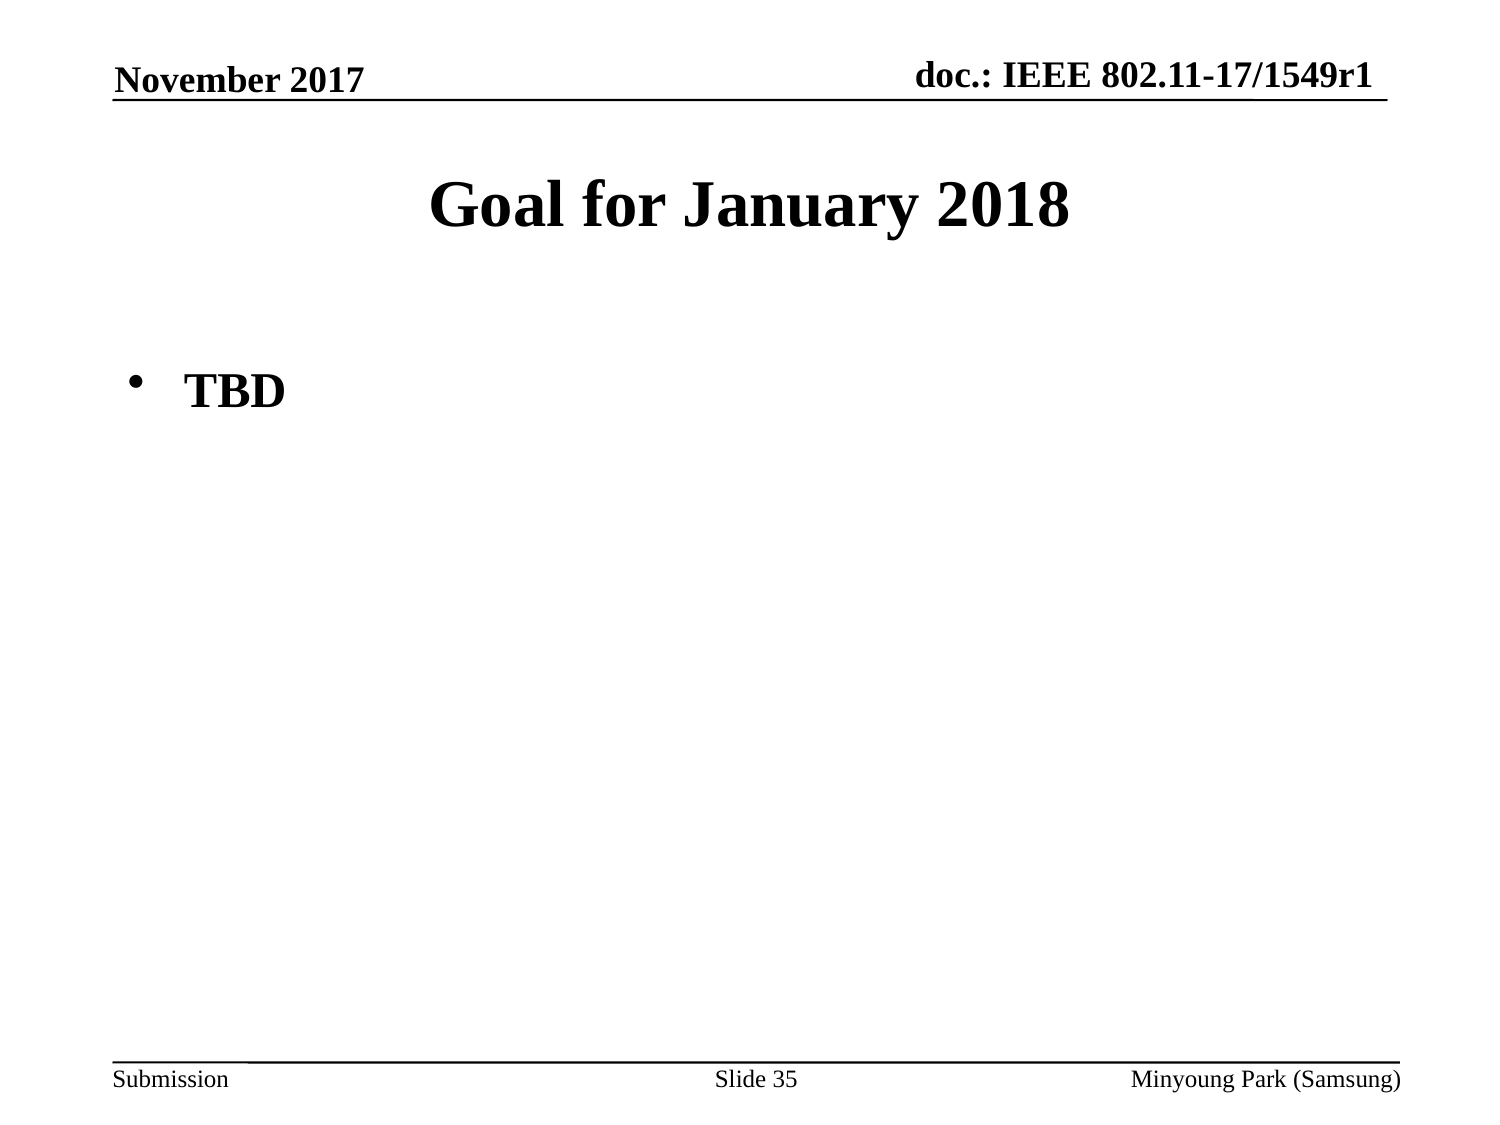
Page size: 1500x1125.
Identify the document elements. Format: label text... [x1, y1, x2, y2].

slide_number Slide 35 [712, 1061, 800, 1093]
title Goal for January 2018 [112, 112, 1388, 288]
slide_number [114, 54, 374, 101]
list TBD [112, 350, 1425, 1025]
footer Minyoung Park (Samsung) [949, 1061, 1402, 1093]
